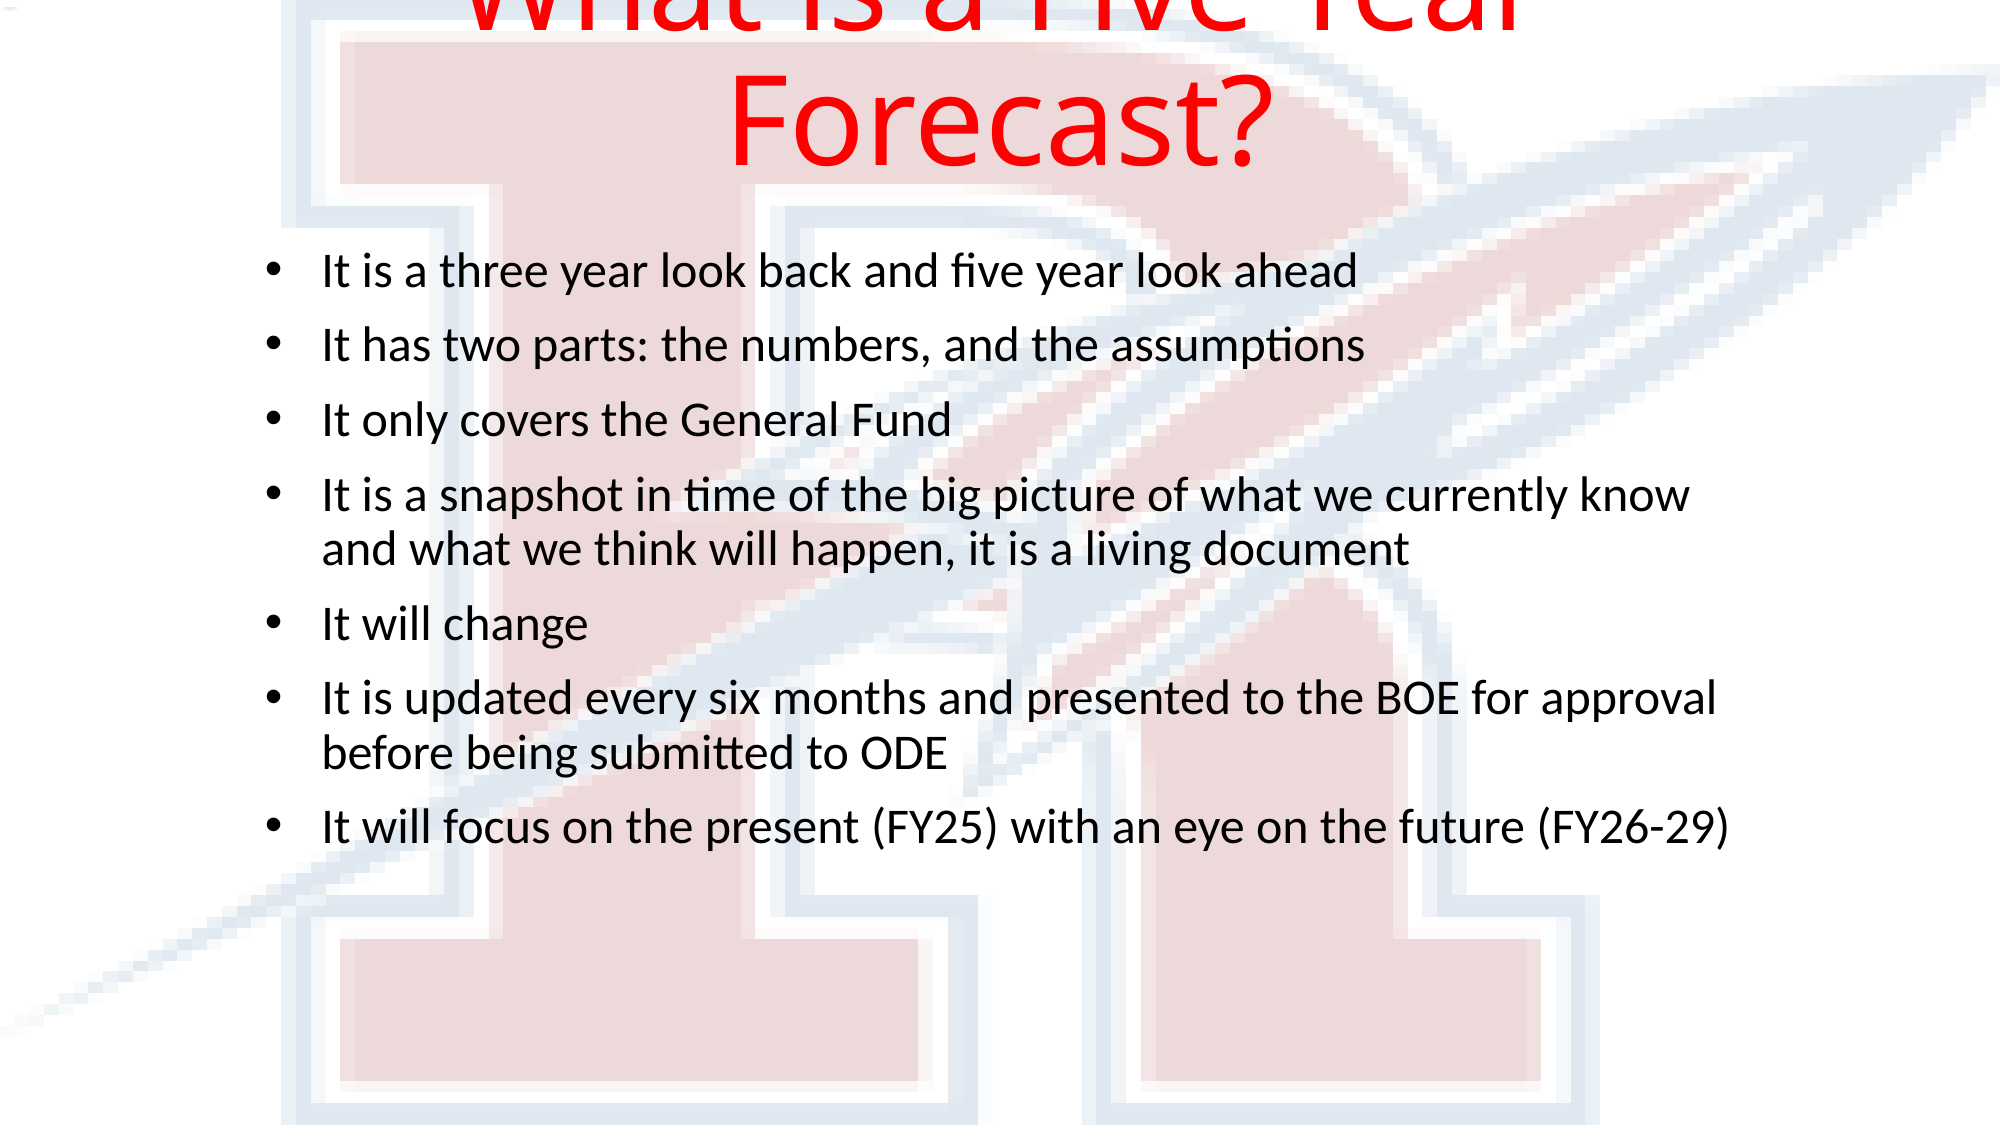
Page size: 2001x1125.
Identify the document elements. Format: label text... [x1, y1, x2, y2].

subtitle It is a three year look back and five year look ahead It has two parts: the numbers, and the assumptions It only covers the General Fund It is a snapshot in time of the big picture of what we currently know and what we think will happen, it is a living document It will change It is updated every six months and presented to the BOE for approval before being submitted to ODE It will focus on the present (FY25) with an eye on the future (FY26-29) [249, 236, 1750, 1025]
title What is a Five Year Forecast? [249, 41, 1750, 200]
